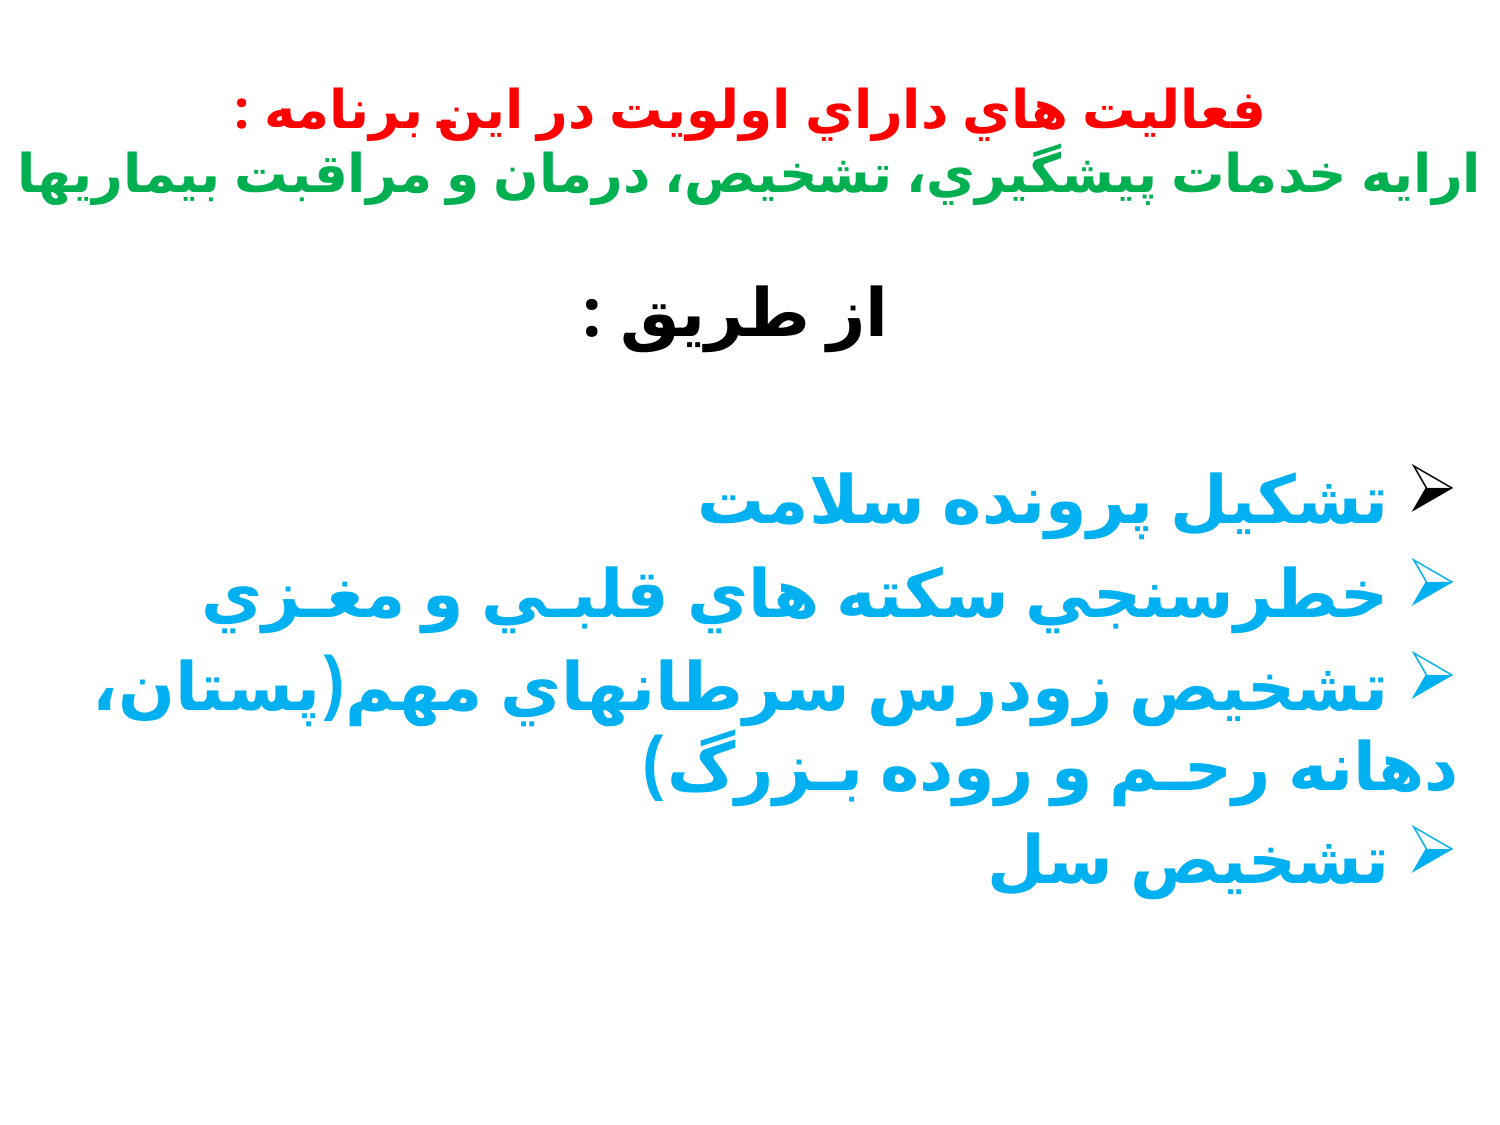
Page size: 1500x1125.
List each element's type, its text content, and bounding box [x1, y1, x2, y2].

title فعاليت هاي داراي اولويت در اين برنامه : ارايه خدمات پيشگيري، تشخيص، درمان و مراقبت بيماريها [0, 45, 1500, 233]
list از طريق : تشكيل پرونده سلامت خطرسنجي سكته هاي قلبـي و مغـزي تشخيص زودرس سرطانهاي مهم(پستان، دهانه رحـم و روده بـزرگ) تشخيص سل [12, 262, 1475, 1005]
